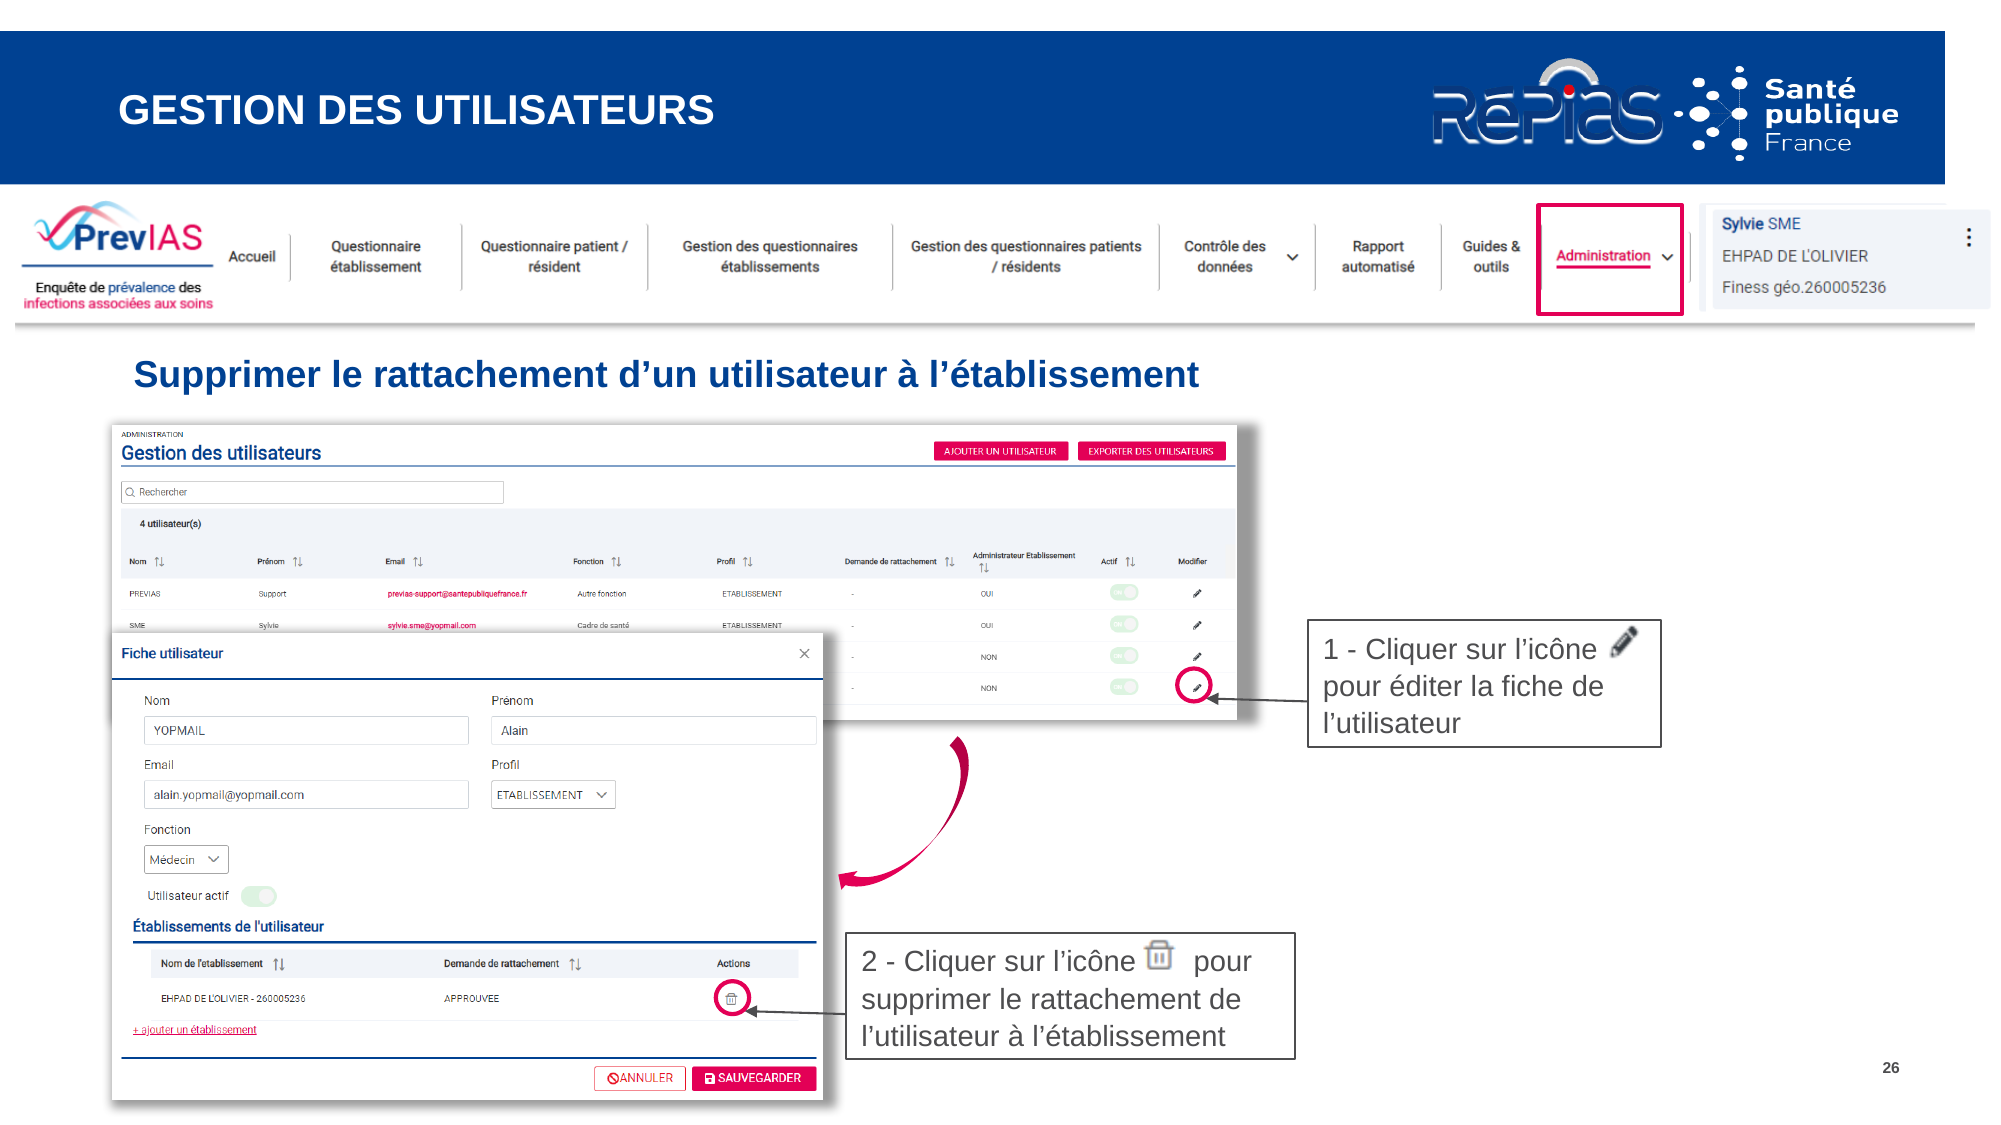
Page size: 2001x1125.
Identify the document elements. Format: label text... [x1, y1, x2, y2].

title Gestion des utilisateurs [112, 30, 1518, 185]
text_box Supprimer le rattachement d’un utilisateur à l’établissement [118, 347, 1216, 403]
picture [1432, 58, 1662, 140]
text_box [15, 195, 2000, 336]
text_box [111, 424, 1662, 1101]
picture [1674, 66, 1898, 161]
